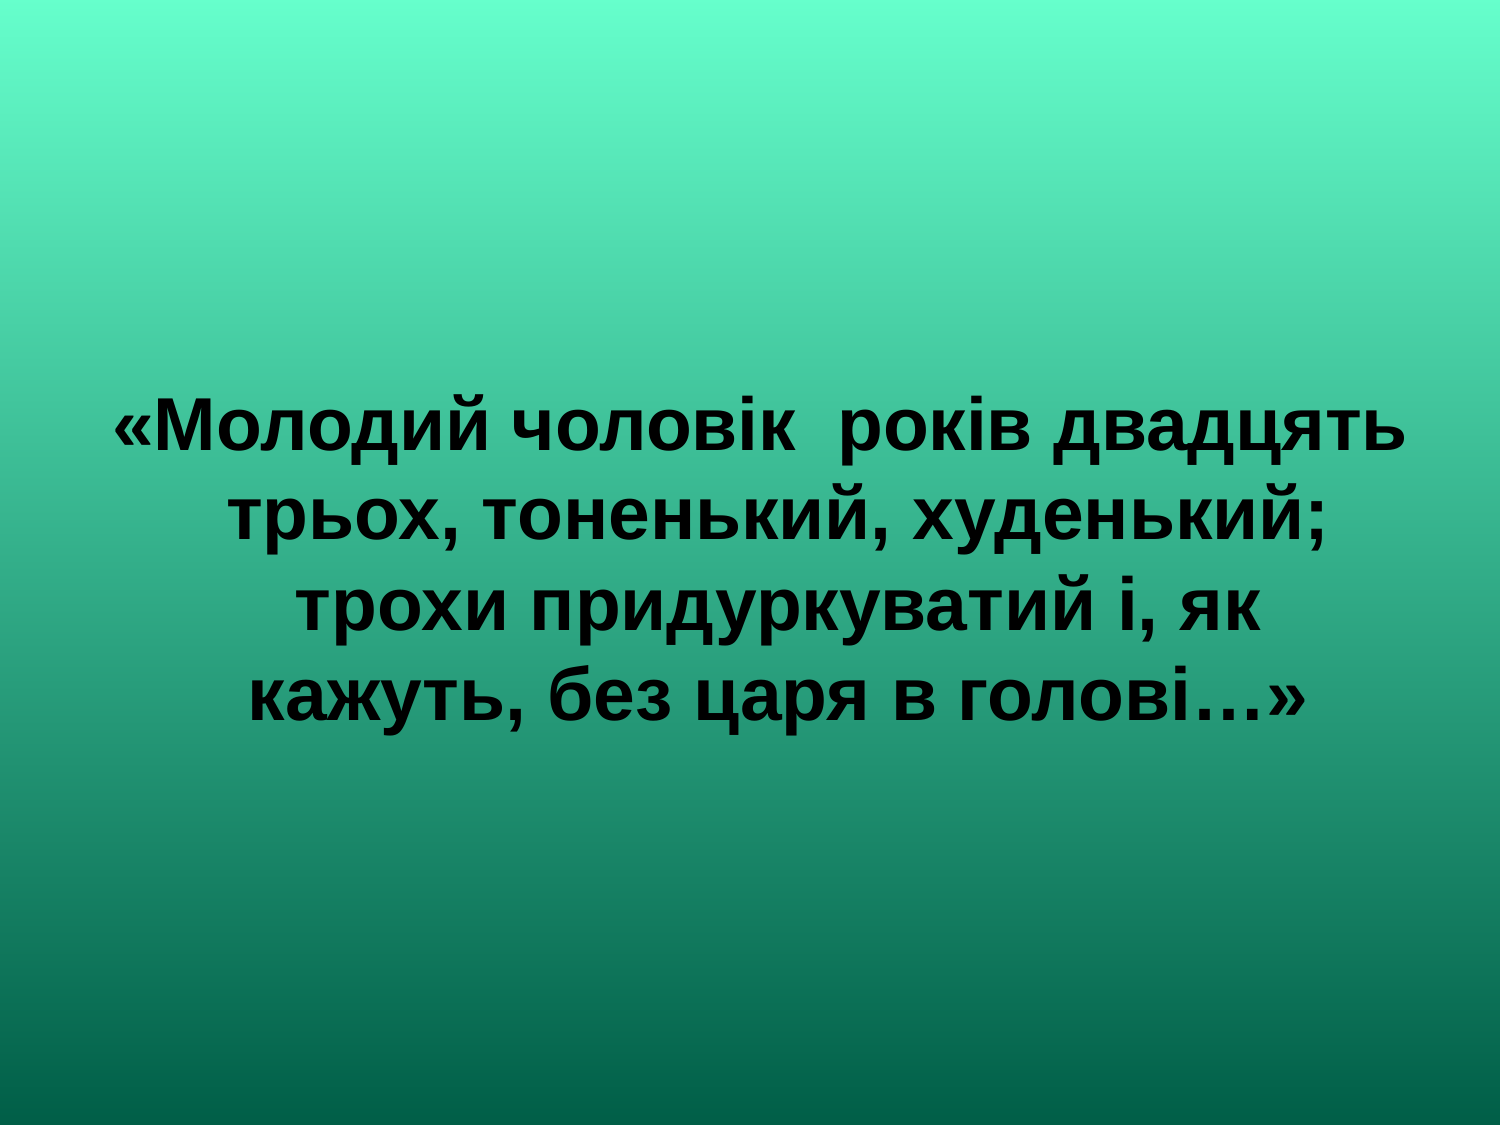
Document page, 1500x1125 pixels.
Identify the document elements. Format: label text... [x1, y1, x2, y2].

list «Молодий чоловік років двадцять трьох, тоненький, худенький; трохи придуркуватий і, як кажуть, без царя в голові…» [74, 262, 1426, 1006]
